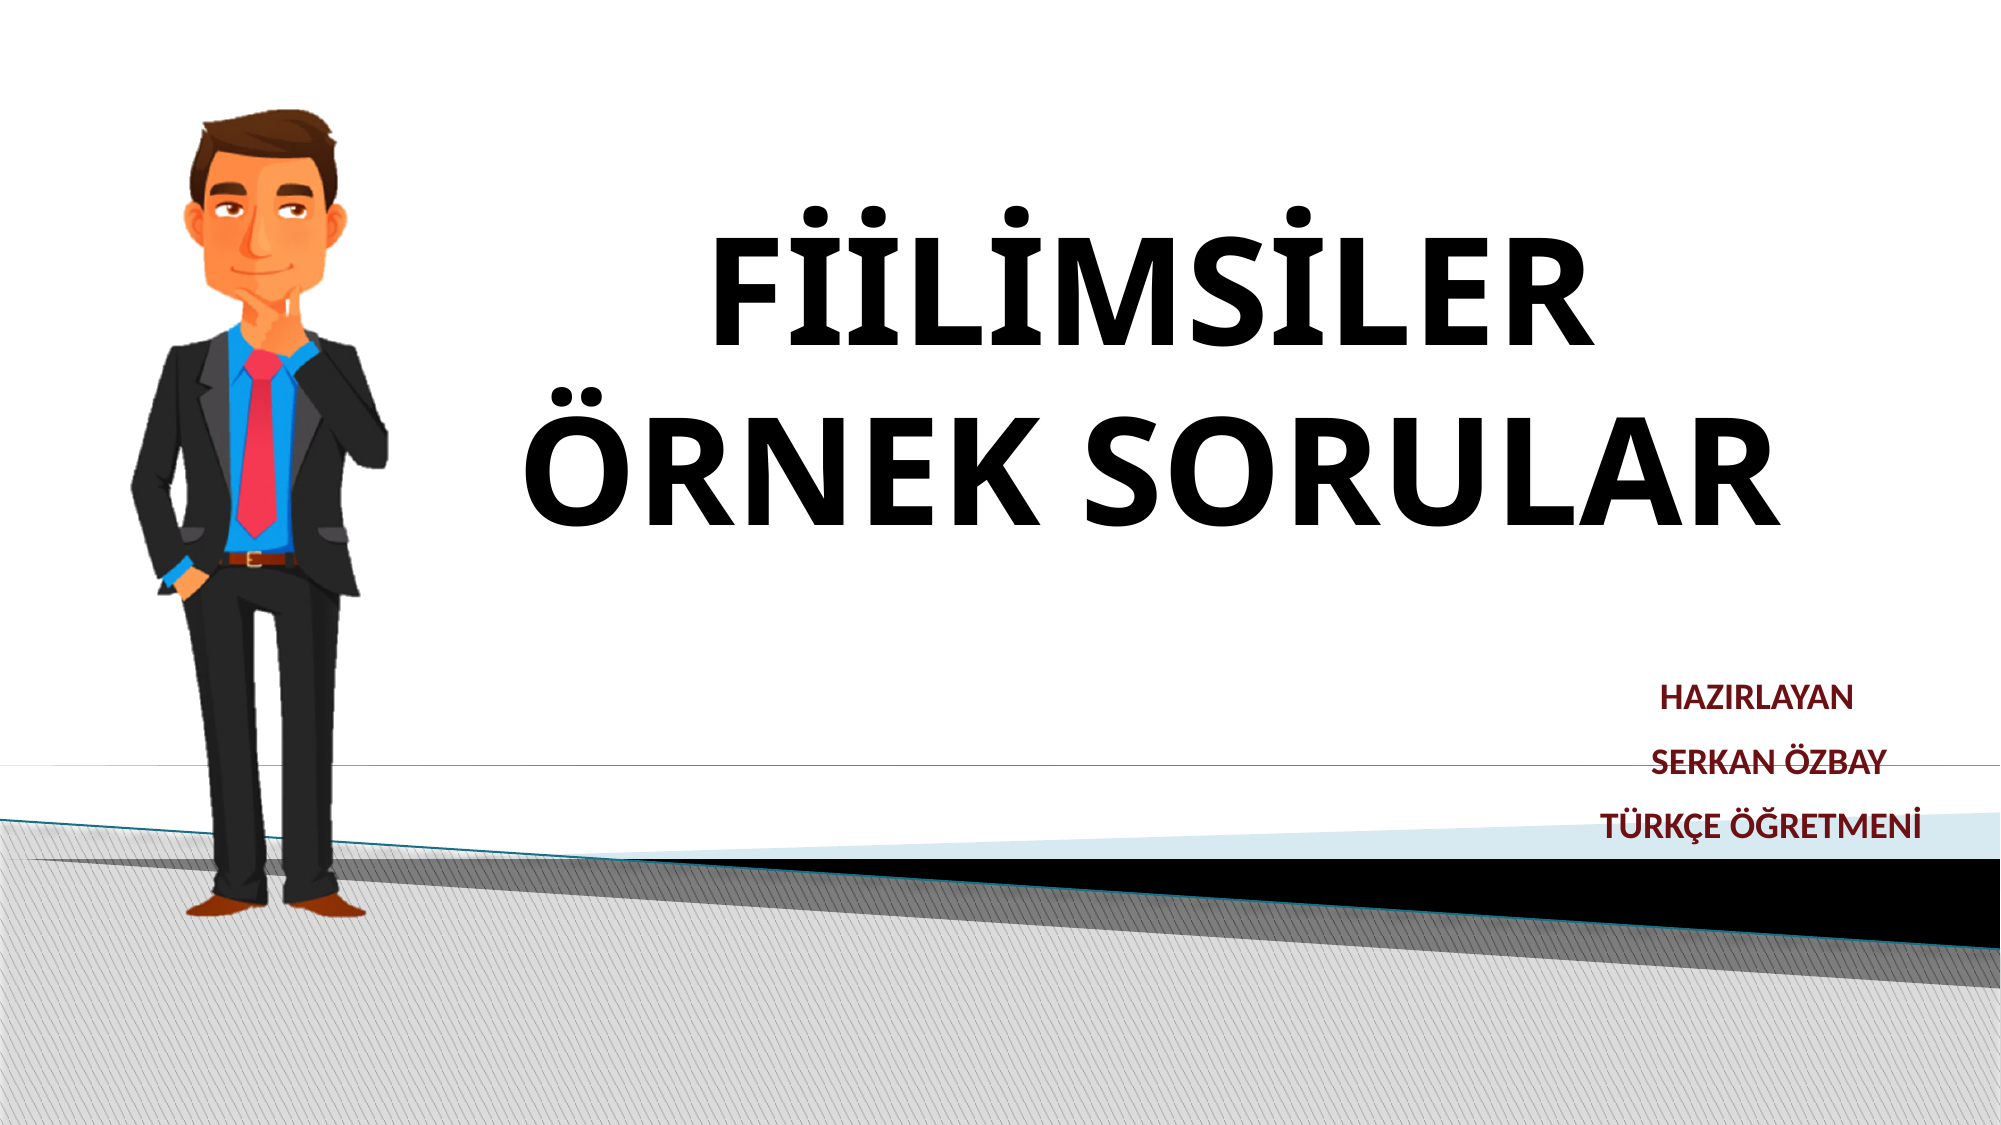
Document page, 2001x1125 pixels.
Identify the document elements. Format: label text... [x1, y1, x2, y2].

title FİİLİMSİLER ÖRNEK SORULAR [452, 262, 2000, 563]
text_box HAZIRLAYAN SERKAN ÖZBAY TÜRKÇE ÖĞRETMENİ [1585, 661, 1956, 854]
picture [0, 33, 2000, 989]
